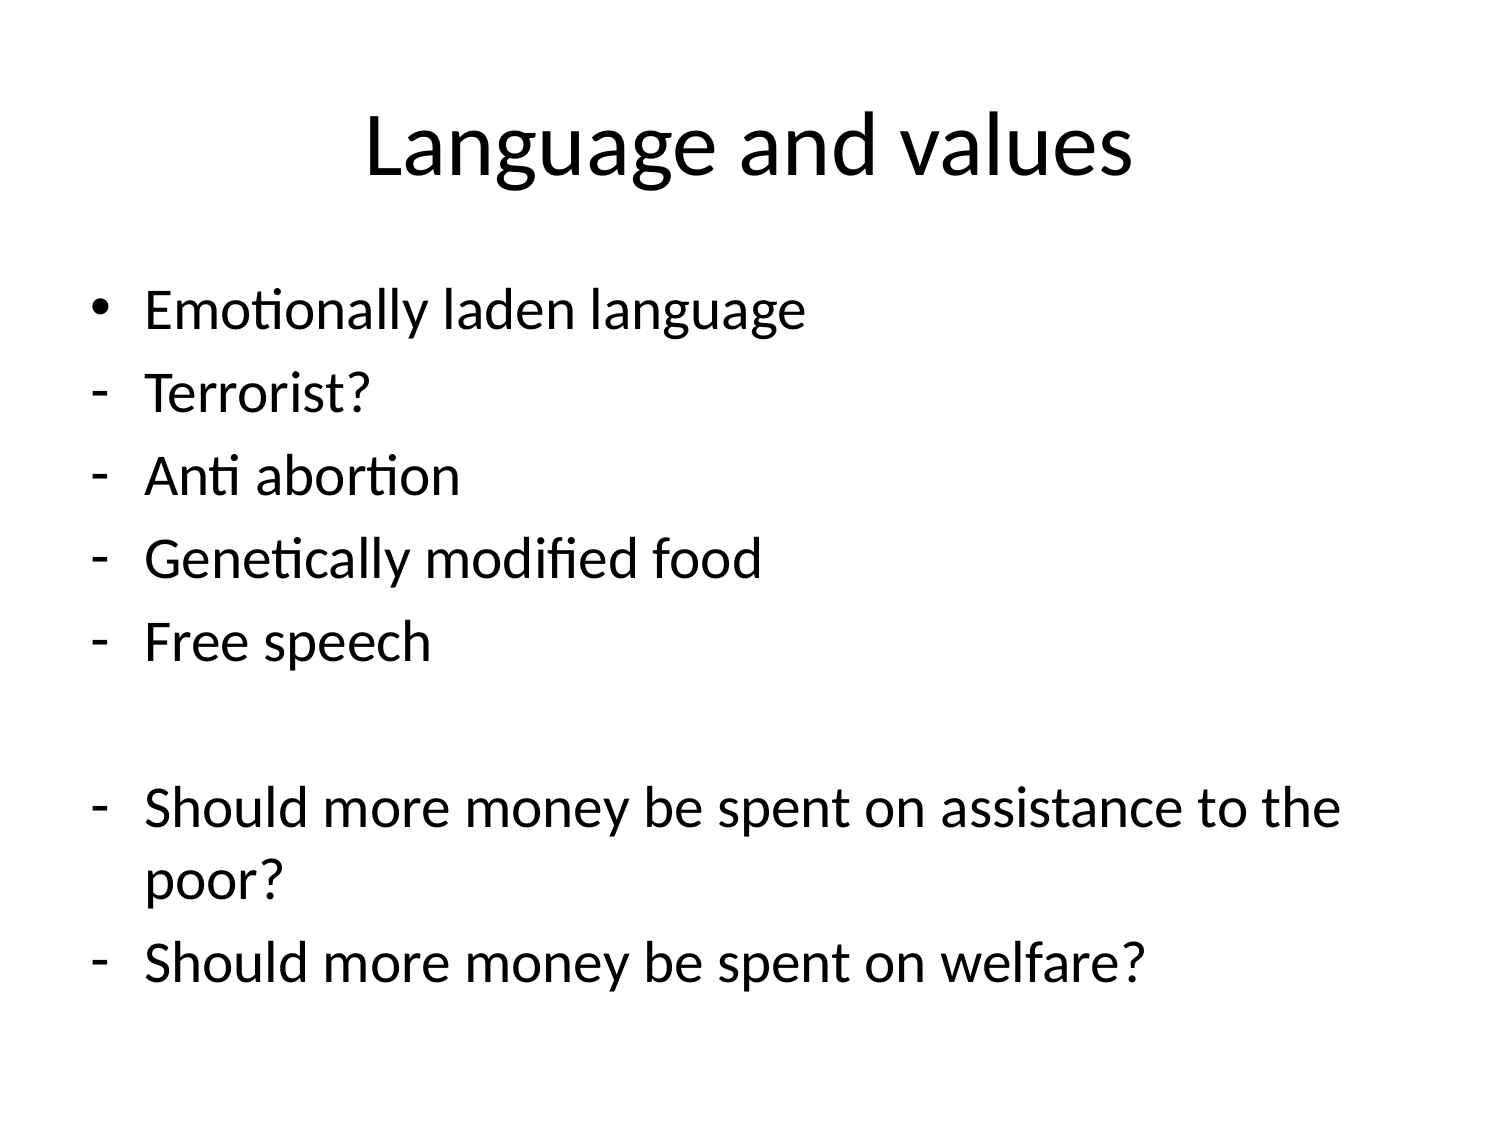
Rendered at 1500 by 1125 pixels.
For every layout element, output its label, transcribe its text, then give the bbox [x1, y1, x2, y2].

list Emotionally laden language Terrorist? Anti abortion Genetically modified food Free speech Should more money be spent on assistance to the poor? Should more money be spent on welfare? [75, 262, 1425, 1005]
title Language and values [75, 45, 1425, 233]
